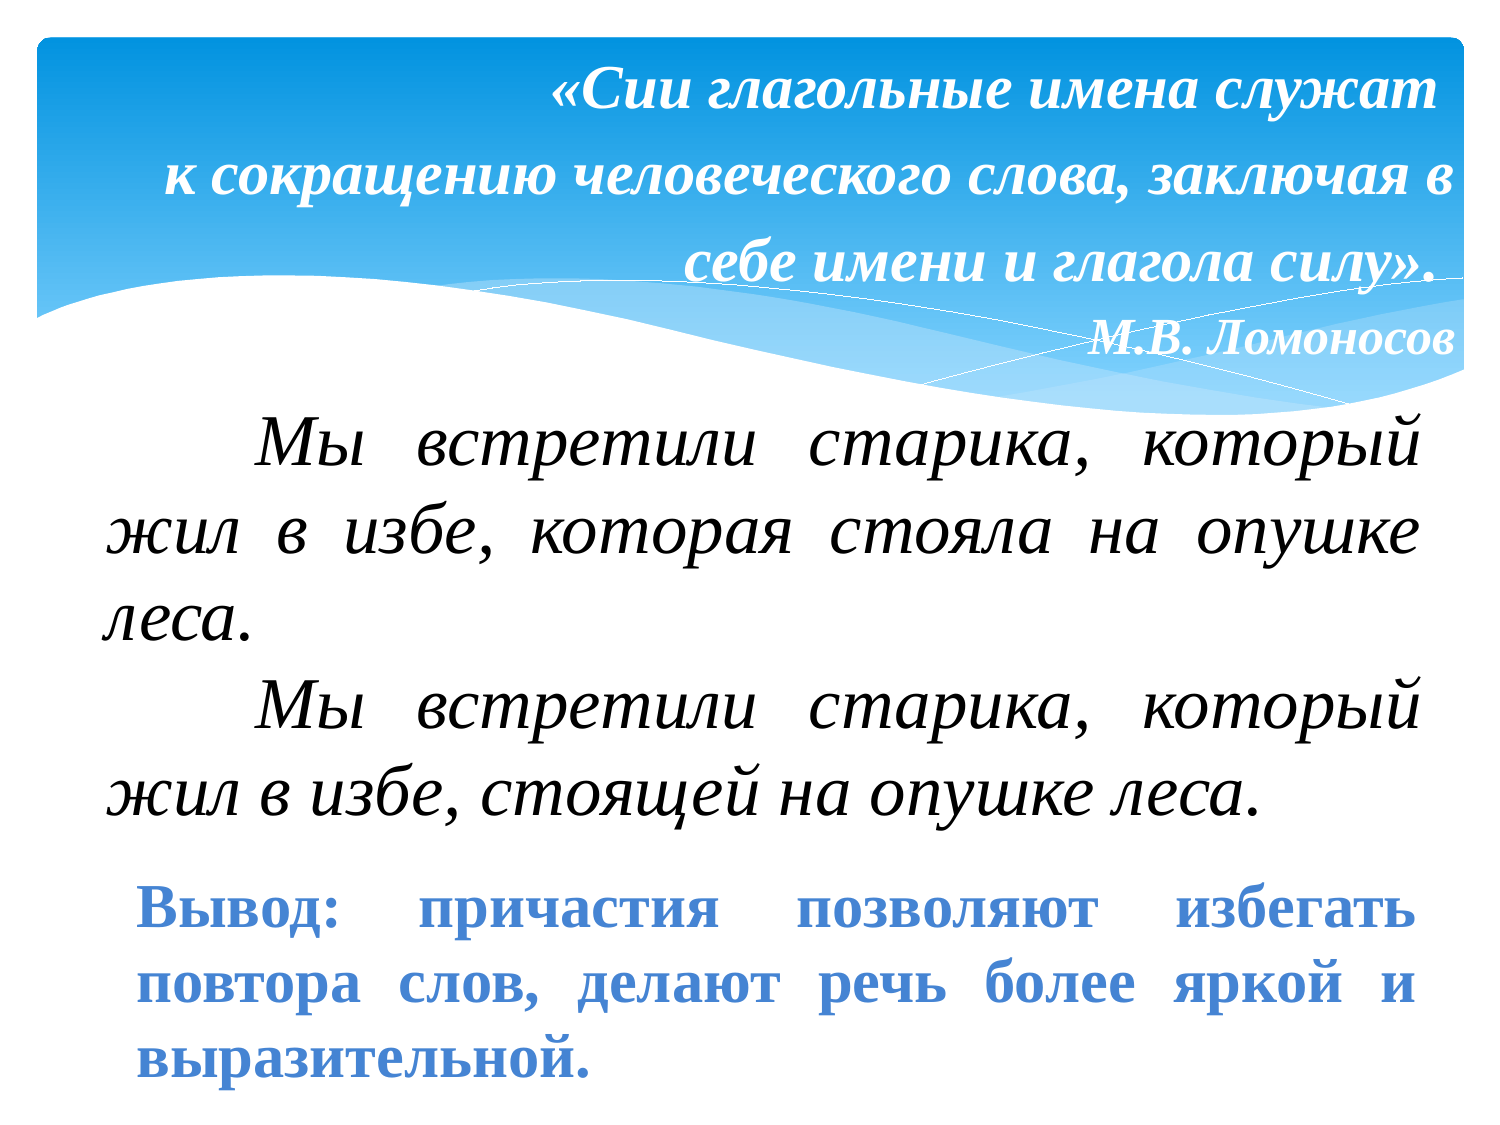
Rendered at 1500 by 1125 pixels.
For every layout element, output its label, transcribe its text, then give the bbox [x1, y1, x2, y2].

text_box Мы встретили старика, который жил в избе, которая стояла на опушке леса. Мы встретили старика, который жил в избе, стоящей на опушке леса. [90, 385, 1438, 838]
text_box Вывод: причастия позволяют избегать повтора слов, делают речь более яркой и выразительной. [121, 857, 1433, 1098]
title «Сии глагольные имена служат к сокращению человеческого слова, заключая в себе имени и глагола силу». М.В. Ломоносов [41, 19, 1471, 457]
